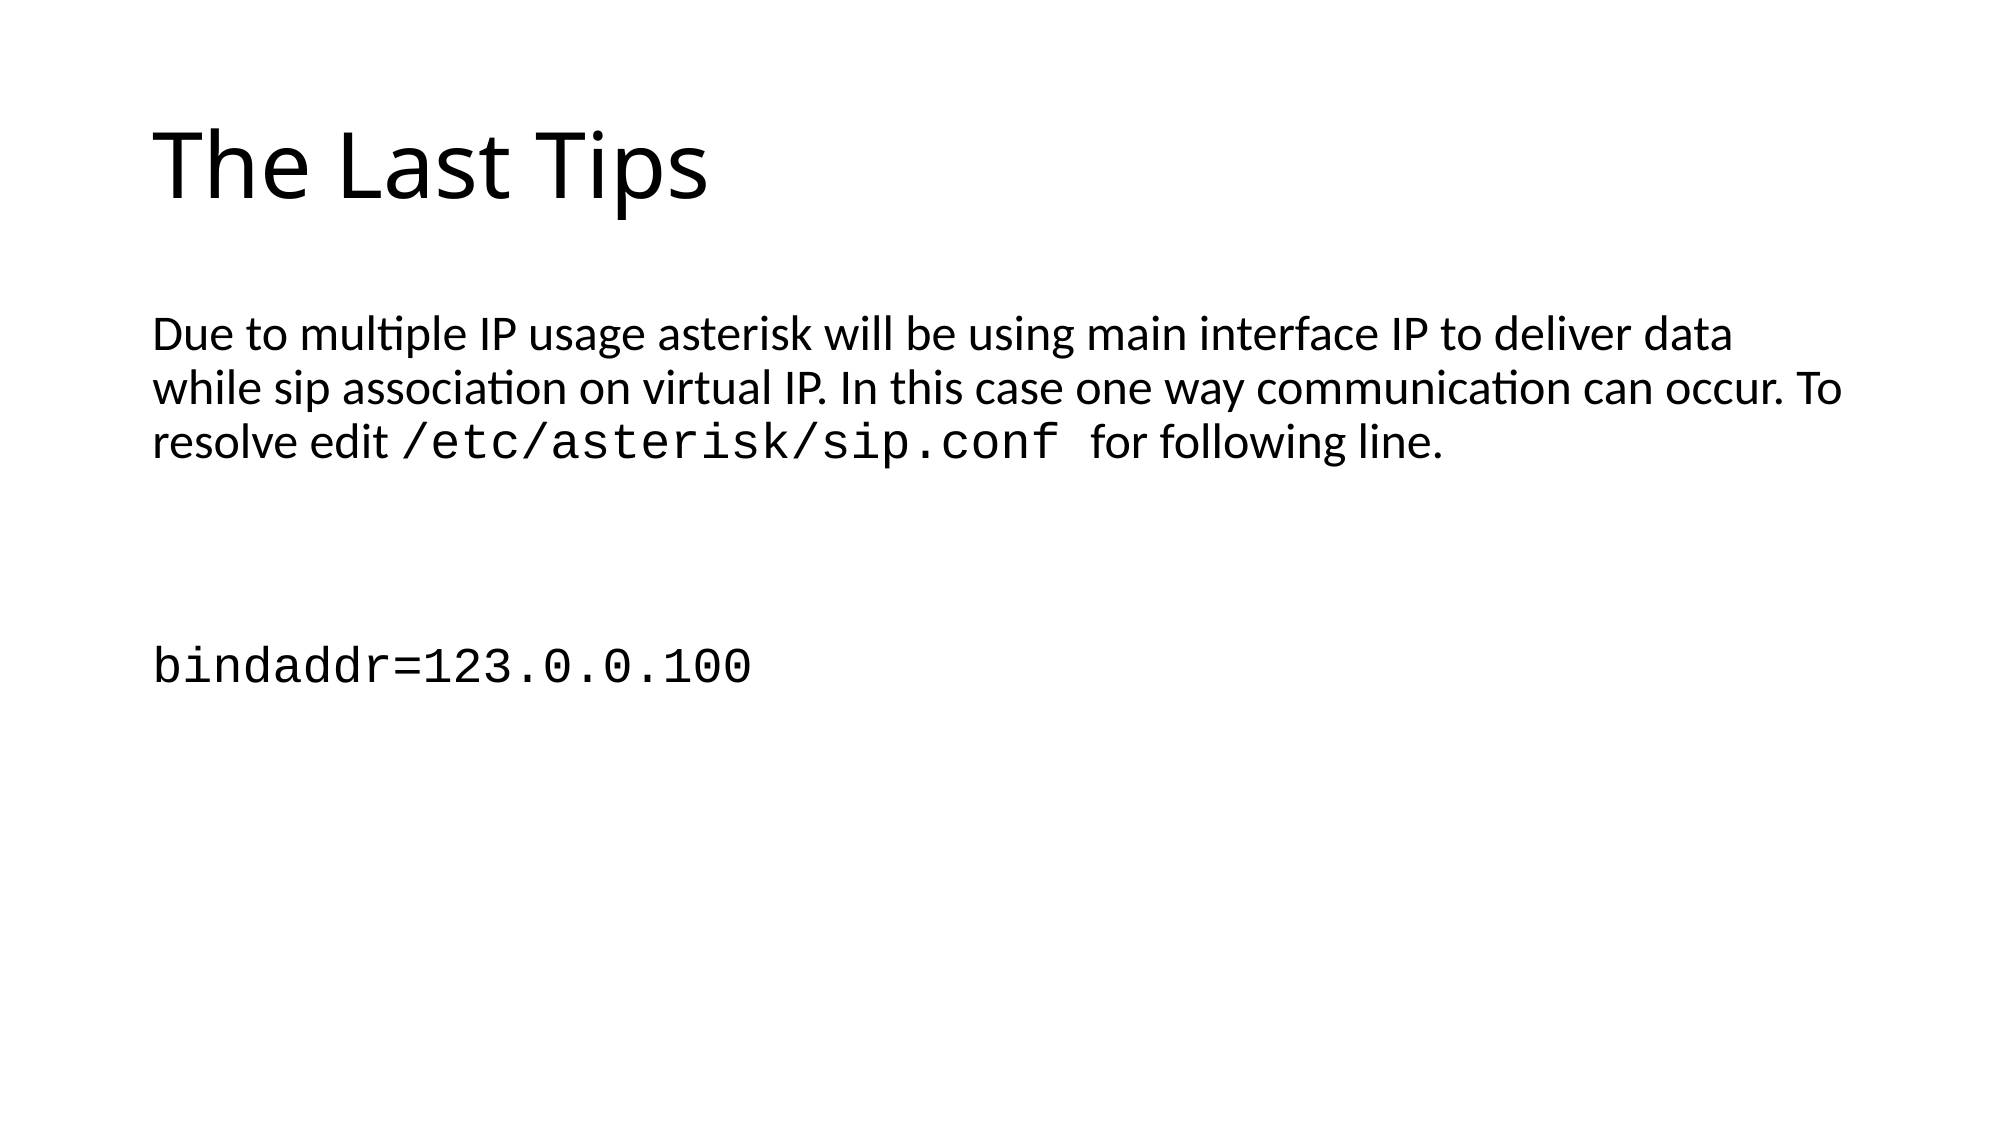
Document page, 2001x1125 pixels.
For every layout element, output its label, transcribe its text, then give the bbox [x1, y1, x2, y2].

list Due to multiple IP usage asterisk will be using main interface IP to deliver data while sip association on virtual IP. In this case one way communication can occur. To resolve edit /etc/asterisk/sip.conf for following line. bindaddr=123.0.0.100 [137, 299, 1863, 1014]
title The Last Tips [137, 59, 1863, 278]
